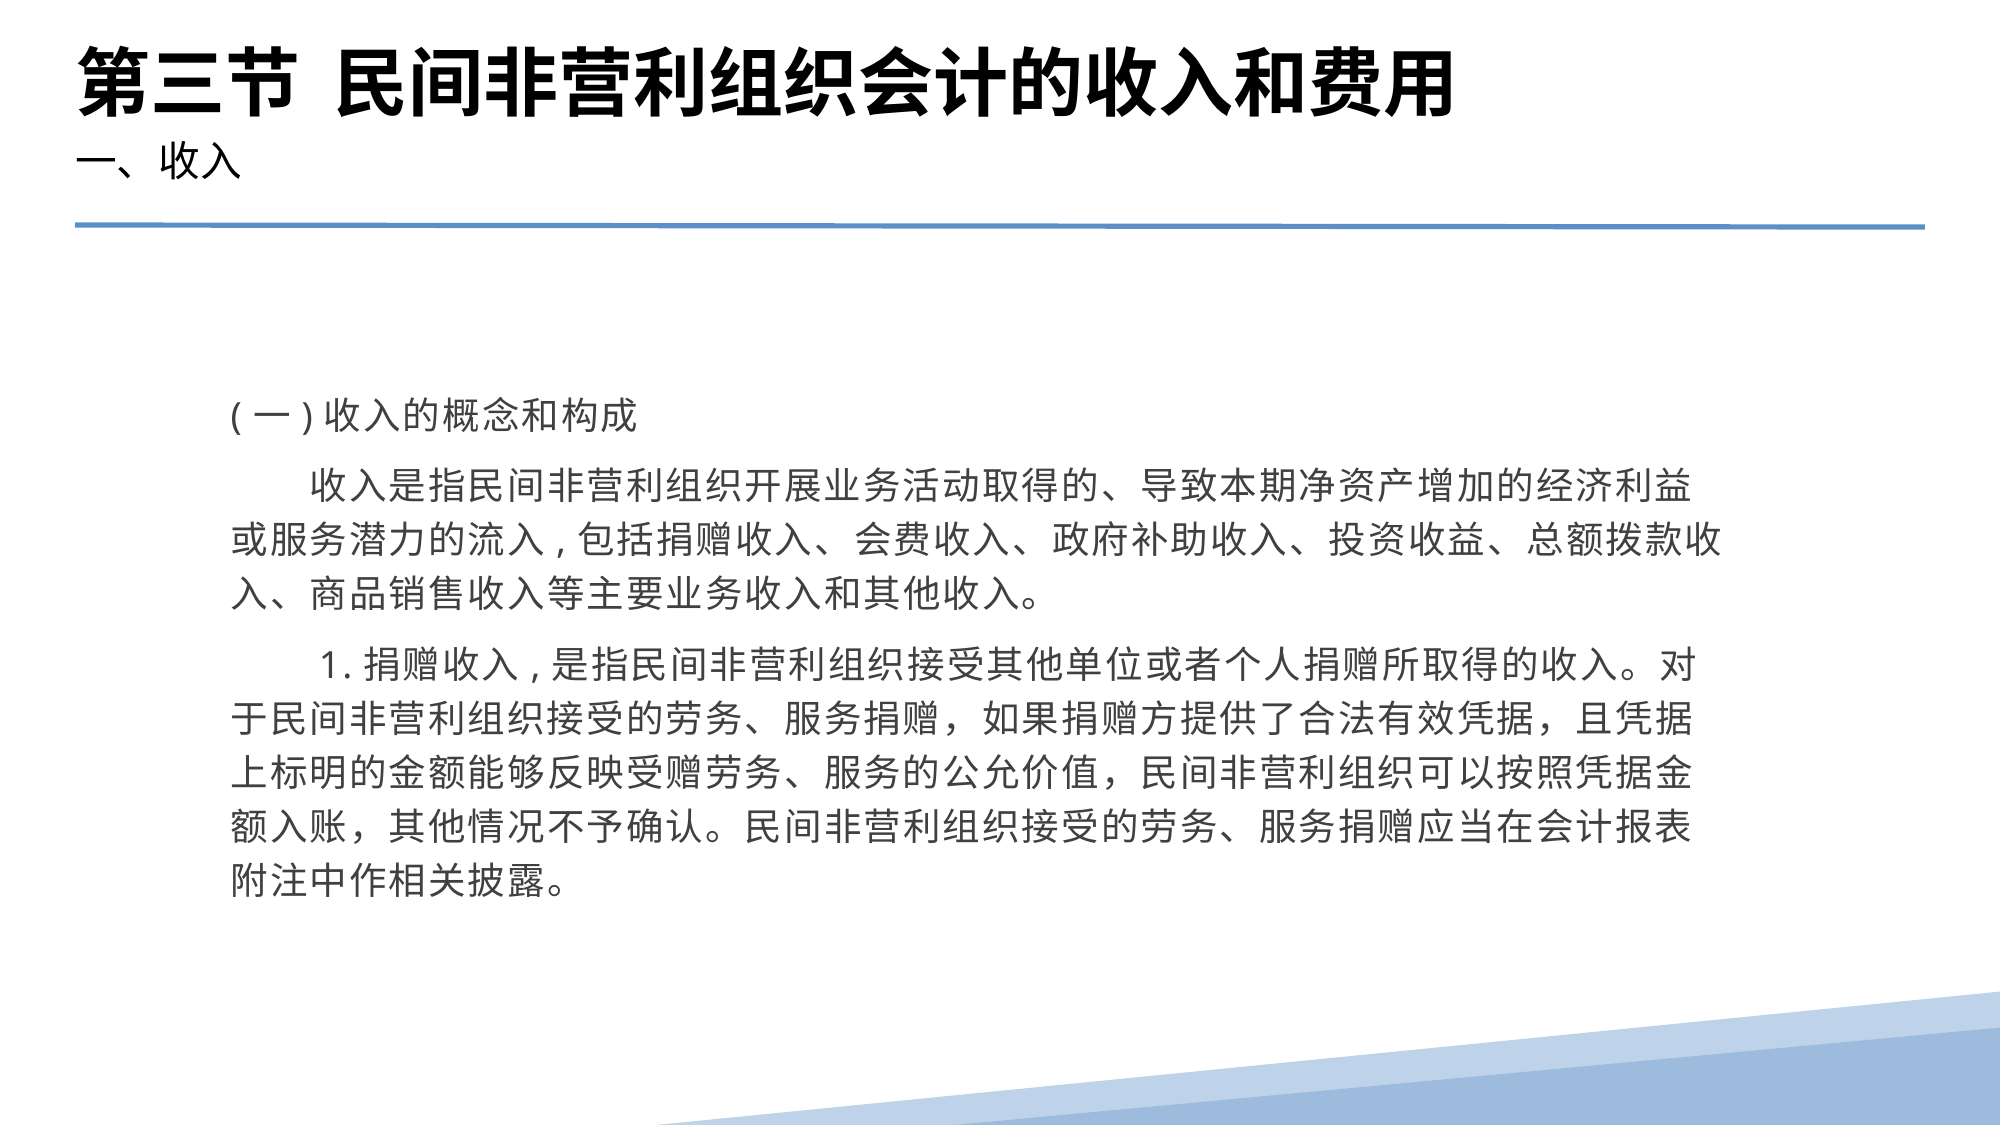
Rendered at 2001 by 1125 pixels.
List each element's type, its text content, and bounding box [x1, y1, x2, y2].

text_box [656, 991, 2000, 1125]
text_box 一、收入 [75, 124, 1925, 200]
text_box (一)收入的概念和构成 收入是指民间非营利组织开展业务活动取得的、导致本期净资产增加的经济利益或服务潜力的流入,包括捐赠收入、会费收入、政府补助收入、投资收益、总额拨款收入、商品销售收入等主要业务收入和其他收入。 1.捐赠收入,是指民间非营利组织接受其他单位或者个人捐赠所取得的收入。对于民间非营利组织接受的劳务、服务捐赠，如果捐赠方提供了合法有效凭据，且凭据上标明的金额能够反映受赠劳务、服务的公允价值，民间非营利组织可以按照凭据金额入账，其他情况不予确认。民间非营利组织接受的劳务、服务捐赠应当在会计报表附注中作相关披露。 [220, 273, 1740, 1012]
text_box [74, 224, 1925, 228]
text_box 第三节 民间非营利组织会计的收入和费用 [75, 24, 1925, 124]
